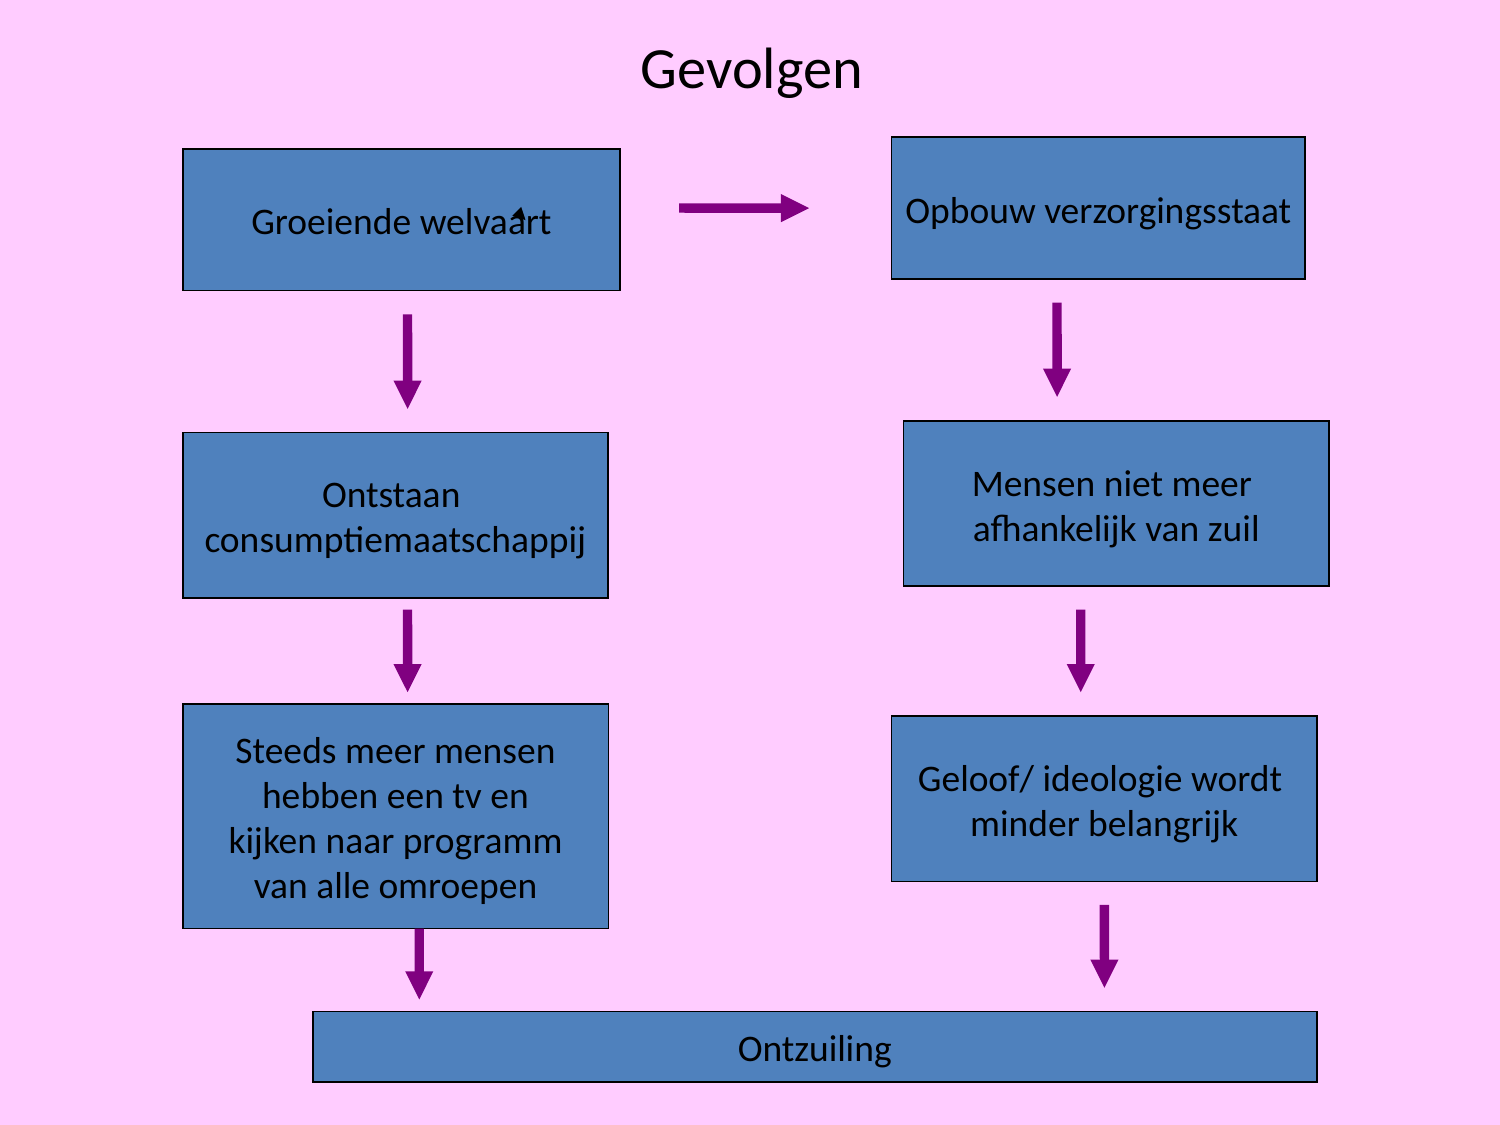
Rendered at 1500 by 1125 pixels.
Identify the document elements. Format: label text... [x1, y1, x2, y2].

text_box [401, 609, 414, 693]
text_box [1074, 609, 1087, 693]
text_box Ontzuiling [312, 1011, 1317, 1083]
text_box Opbouw verzorgingsstaat [891, 137, 1306, 280]
text_box Groeiende welvaart [183, 148, 620, 291]
text_box [679, 201, 810, 215]
title Gevolgen [76, 0, 1427, 160]
text_box [1098, 904, 1111, 988]
text_box [512, 206, 526, 221]
text_box Ontstaan consumptiemaatschappij [183, 432, 609, 598]
text_box [413, 928, 426, 1000]
text_box [401, 314, 414, 409]
text_box Geloof/ ideologie wordt minder belangrijk [891, 716, 1317, 882]
text_box Steeds meer mensen hebben een tv en kijken naar programm van alle omroepen [183, 704, 609, 929]
text_box Mensen niet meer afhankelijk van zuil [903, 420, 1329, 587]
text_box [1050, 302, 1064, 397]
